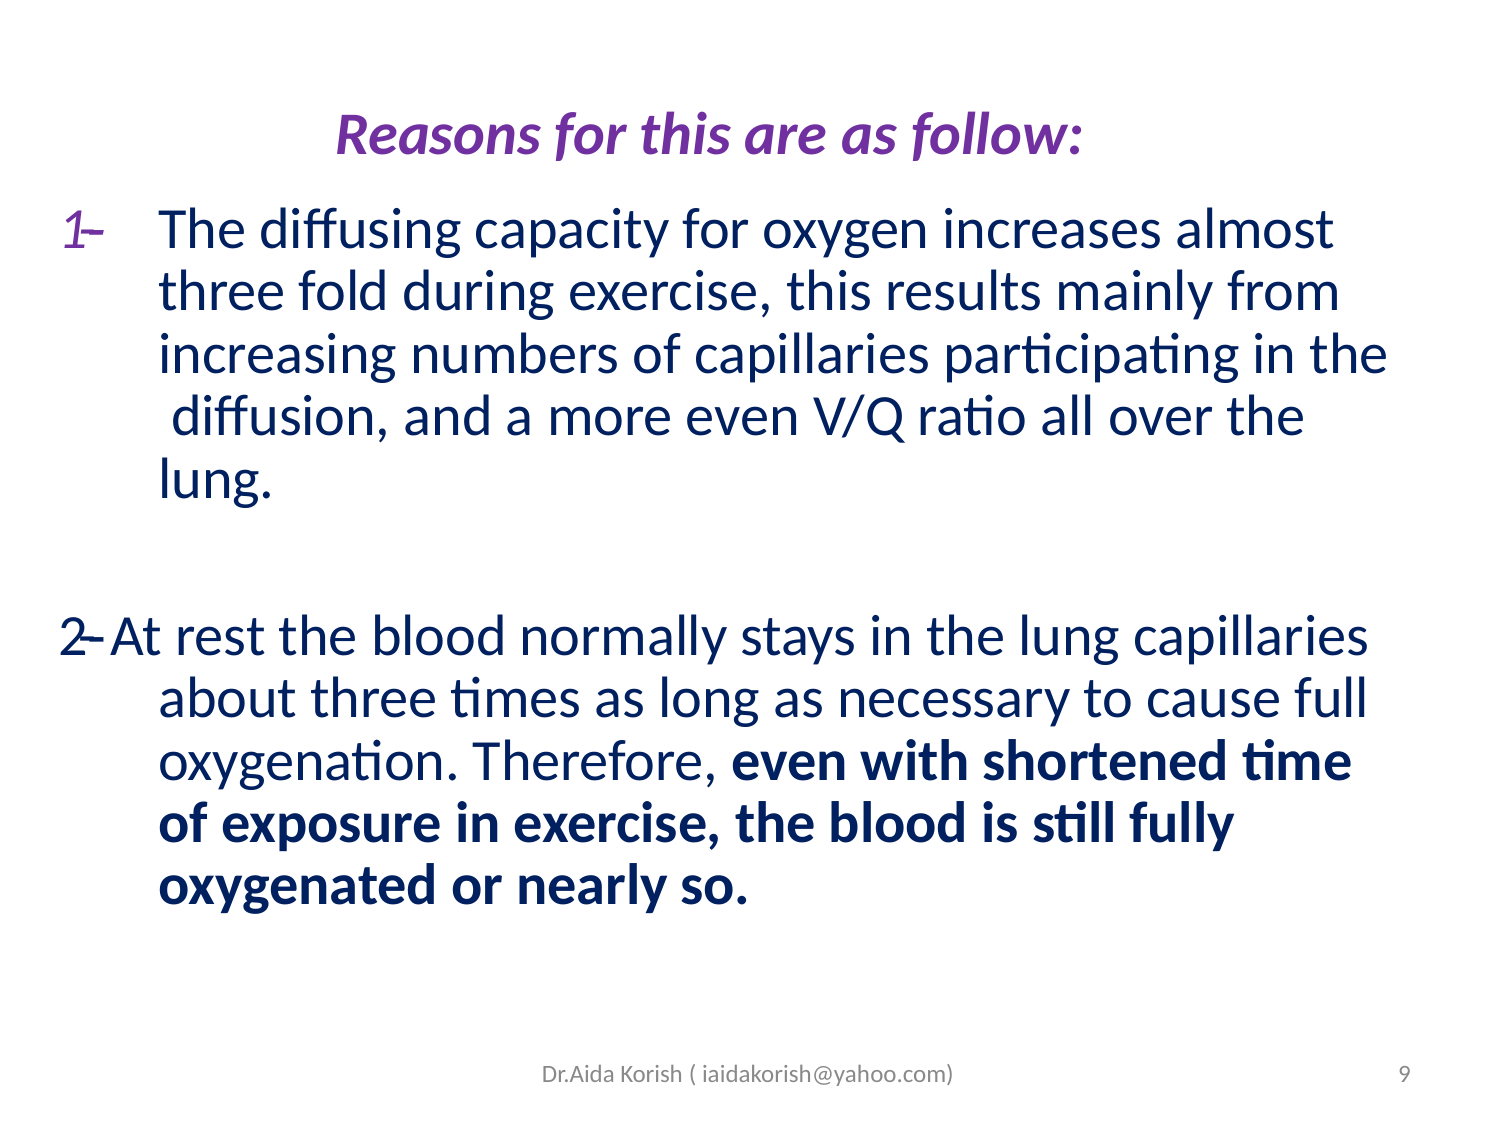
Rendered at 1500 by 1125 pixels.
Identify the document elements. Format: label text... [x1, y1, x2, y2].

footer Dr.Aida Korish ( iaidakorish@yahoo.com) [539, 1061, 962, 1125]
title Reasons for this are as follow: [87, 93, 1412, 282]
slide_number 1 [1381, 1061, 1416, 1125]
text_box 1-­‐ The diﬀusing capacity for oxygen increases almost three fold during exercise, this results mainly from increasing numbers of capillaries participating in the diﬀusion, and a more even V/Q ratio all over the lung. 2-­‐ At rest the blood normally stays in the lung capillaries about three times as long as necessary to cause full oxygenation. Therefore, even with shortened time of exposure in exercise, the blood is still fully oxygenated or nearly so. [56, 197, 1398, 918]
